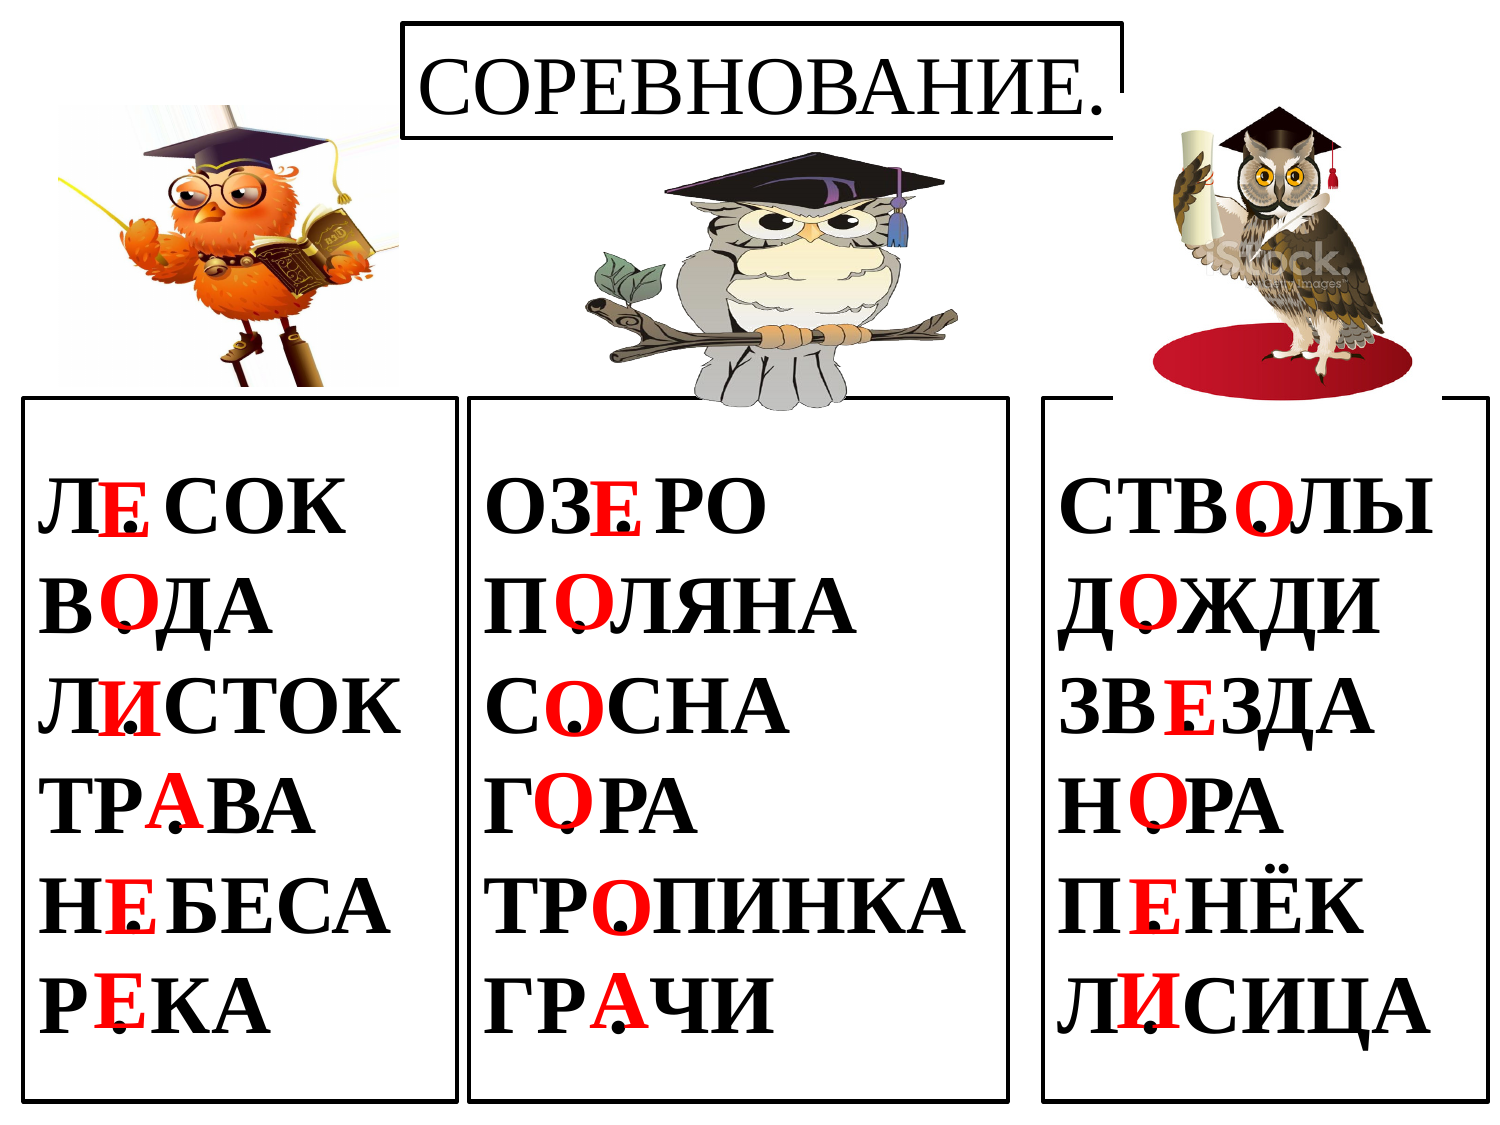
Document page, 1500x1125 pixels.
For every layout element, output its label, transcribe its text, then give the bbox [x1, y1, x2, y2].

text_box О [574, 844, 670, 960]
picture [58, 105, 399, 387]
text_box Е [82, 446, 168, 539]
text_box Е [1113, 843, 1199, 959]
text_box О [527, 645, 623, 761]
text_box А [129, 738, 220, 853]
text_box Е [78, 937, 164, 1053]
text_box О [82, 539, 178, 645]
picture [1112, 93, 1442, 411]
text_box О [1111, 738, 1207, 853]
text_box А [574, 937, 665, 1053]
text_box Е [574, 445, 660, 561]
text_box Л . СОК В . ДА Л . СТОК ТР . ВА Н . БЕСА Р . КА [21, 396, 459, 1104]
text_box ОЗ . РО П . ЛЯНА С . СНА Г . РА ТР . ПИНКА ГР . ЧИ [467, 396, 1010, 1104]
text_box О [537, 539, 633, 654]
text_box СТВ . ЛЫ Д . ЖДИ ЗВ . ЗДА Н . РА П . НЁК Л . СИЦА [1041, 396, 1490, 1104]
text_box Е [90, 843, 176, 959]
text_box О [1217, 445, 1312, 561]
text_box О [516, 738, 611, 853]
picture [585, 152, 958, 411]
text_box Е [1148, 644, 1235, 760]
text_box О [1102, 539, 1197, 654]
text_box И [1102, 937, 1197, 1053]
text_box И [82, 645, 178, 761]
text_box СОРЕВНОВАНИЕ. [400, 21, 1124, 140]
